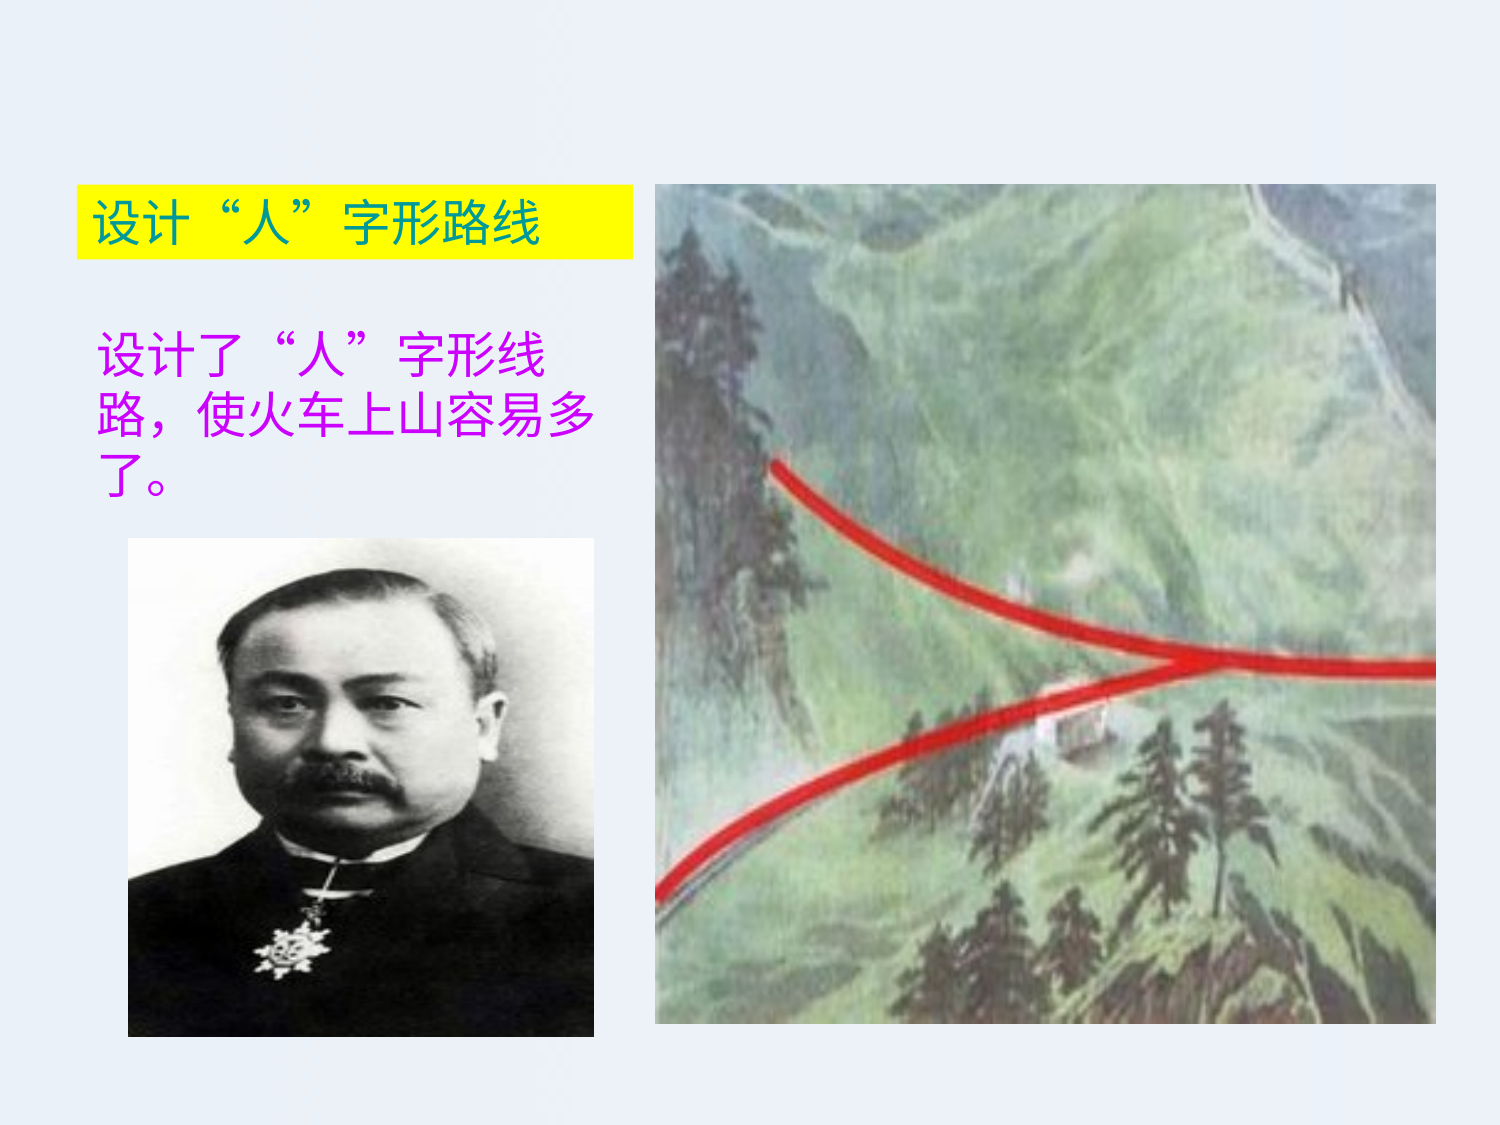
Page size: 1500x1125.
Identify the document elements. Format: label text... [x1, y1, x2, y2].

text_box 设计“人”字形路线 [76, 184, 633, 260]
picture [0, 0, 1500, 1125]
text_box 设计了“人”字形线路，使火车上山容易多了。 [82, 316, 626, 512]
